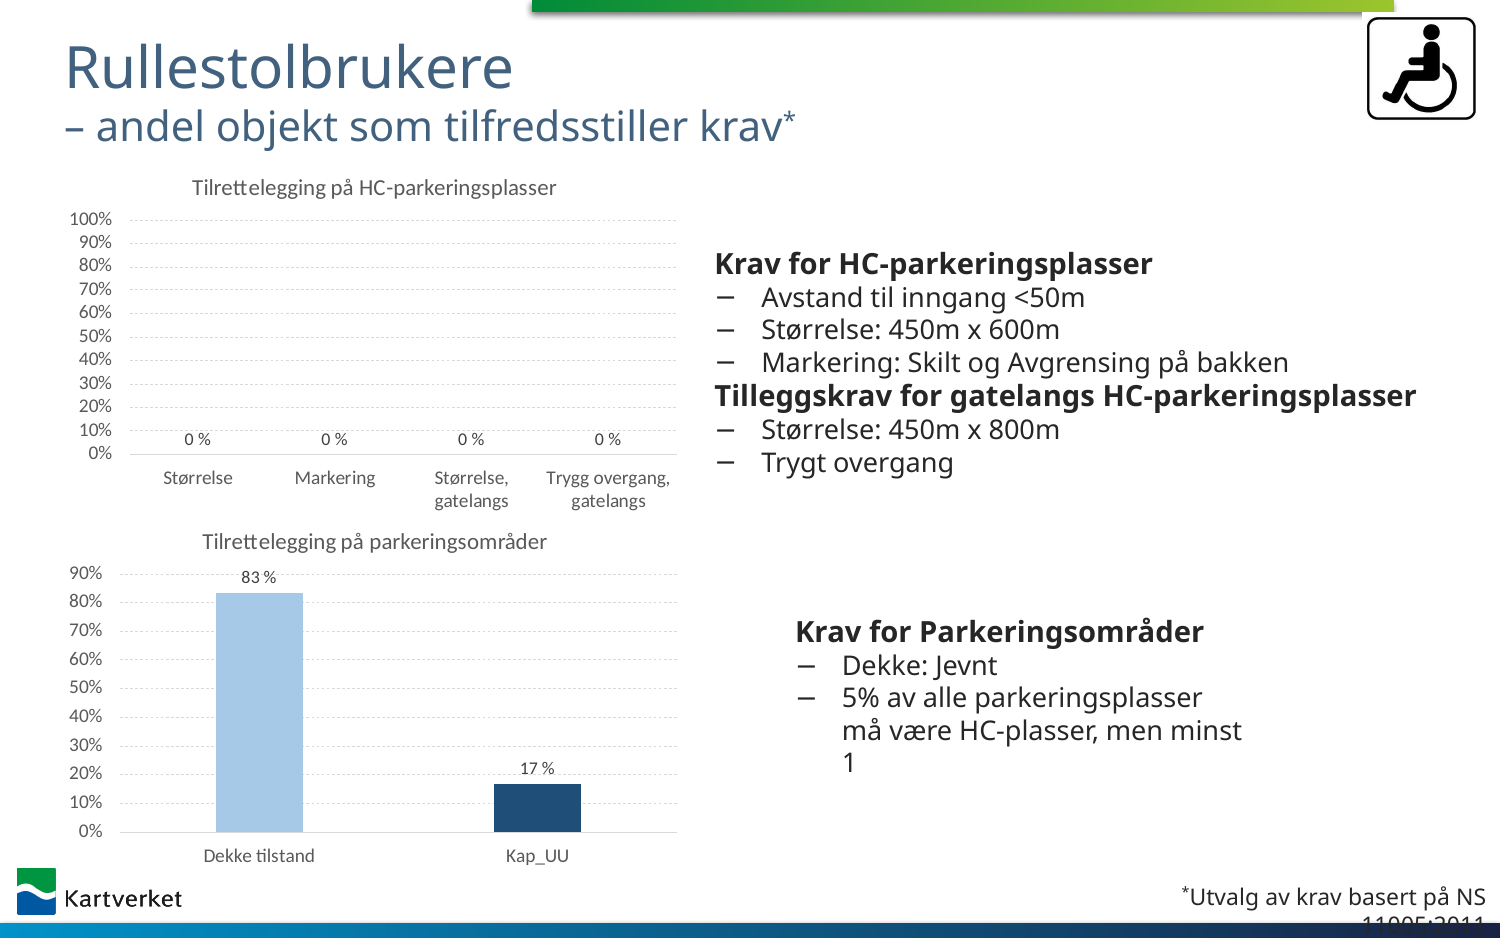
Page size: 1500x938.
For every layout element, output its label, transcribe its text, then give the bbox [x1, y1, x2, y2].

text_box *Utvalg av krav basert på NS 11005:2011 [1068, 873, 1500, 938]
text_box Rullestolbrukere – andel objekt som tilfredsstiller krav* [49, 25, 1431, 158]
picture [62, 520, 688, 874]
picture [62, 166, 688, 519]
text_box Krav for HC-parkeringsplasser Avstand til inngang <50m Størrelse: 450m x 600m Markering: Skilt og Avgrensing på bakken Tilleggskrav for gatelangs HC-parkeringsplasser Størrelse: 450m x 800m Trygt overgang [699, 237, 1433, 485]
picture [1362, 12, 1481, 126]
text_box Krav for Parkeringsområder Dekke: Jevnt 5% av alle parkeringsplasser må være HC-plasser, men minst 1 [780, 605, 1261, 786]
